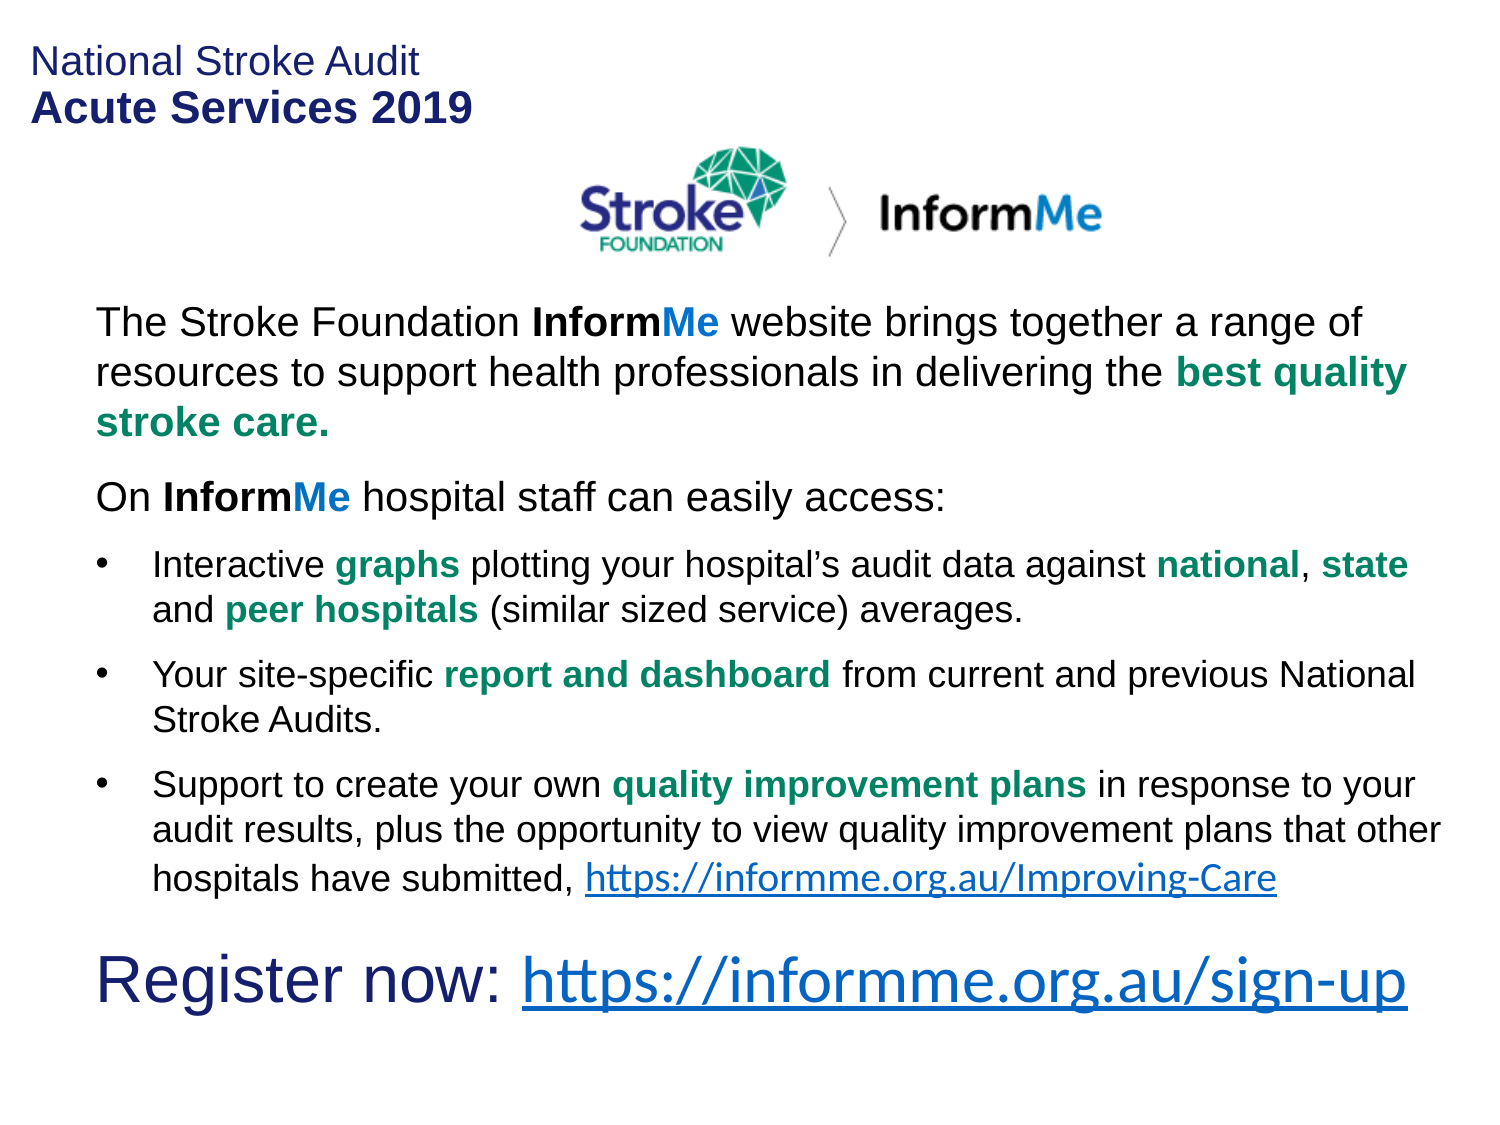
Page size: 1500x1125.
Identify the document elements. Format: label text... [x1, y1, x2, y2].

title National Stroke Audit Acute Services 2019 [15, 26, 621, 147]
text_box Register now: https://informme.org.au/sign-up [80, 928, 1436, 1023]
text_box The Stroke Foundation InformMe website brings together a range of resources to support health professionals in delivering the best quality stroke care. On InformMe hospital staff can easily access: Interactive graphs plotting your hospital’s audit data against national, state and peer hospitals (similar sized service) averages. Your site-specific report and dashboard from current and previous National Stroke Audits. Support to create your own quality improvement plans in response to your audit results, plus the opportunity to view quality improvement plans that other hospitals have submitted, https://informme.org.au/Improving-Care [80, 287, 1464, 929]
picture [524, 122, 1130, 282]
